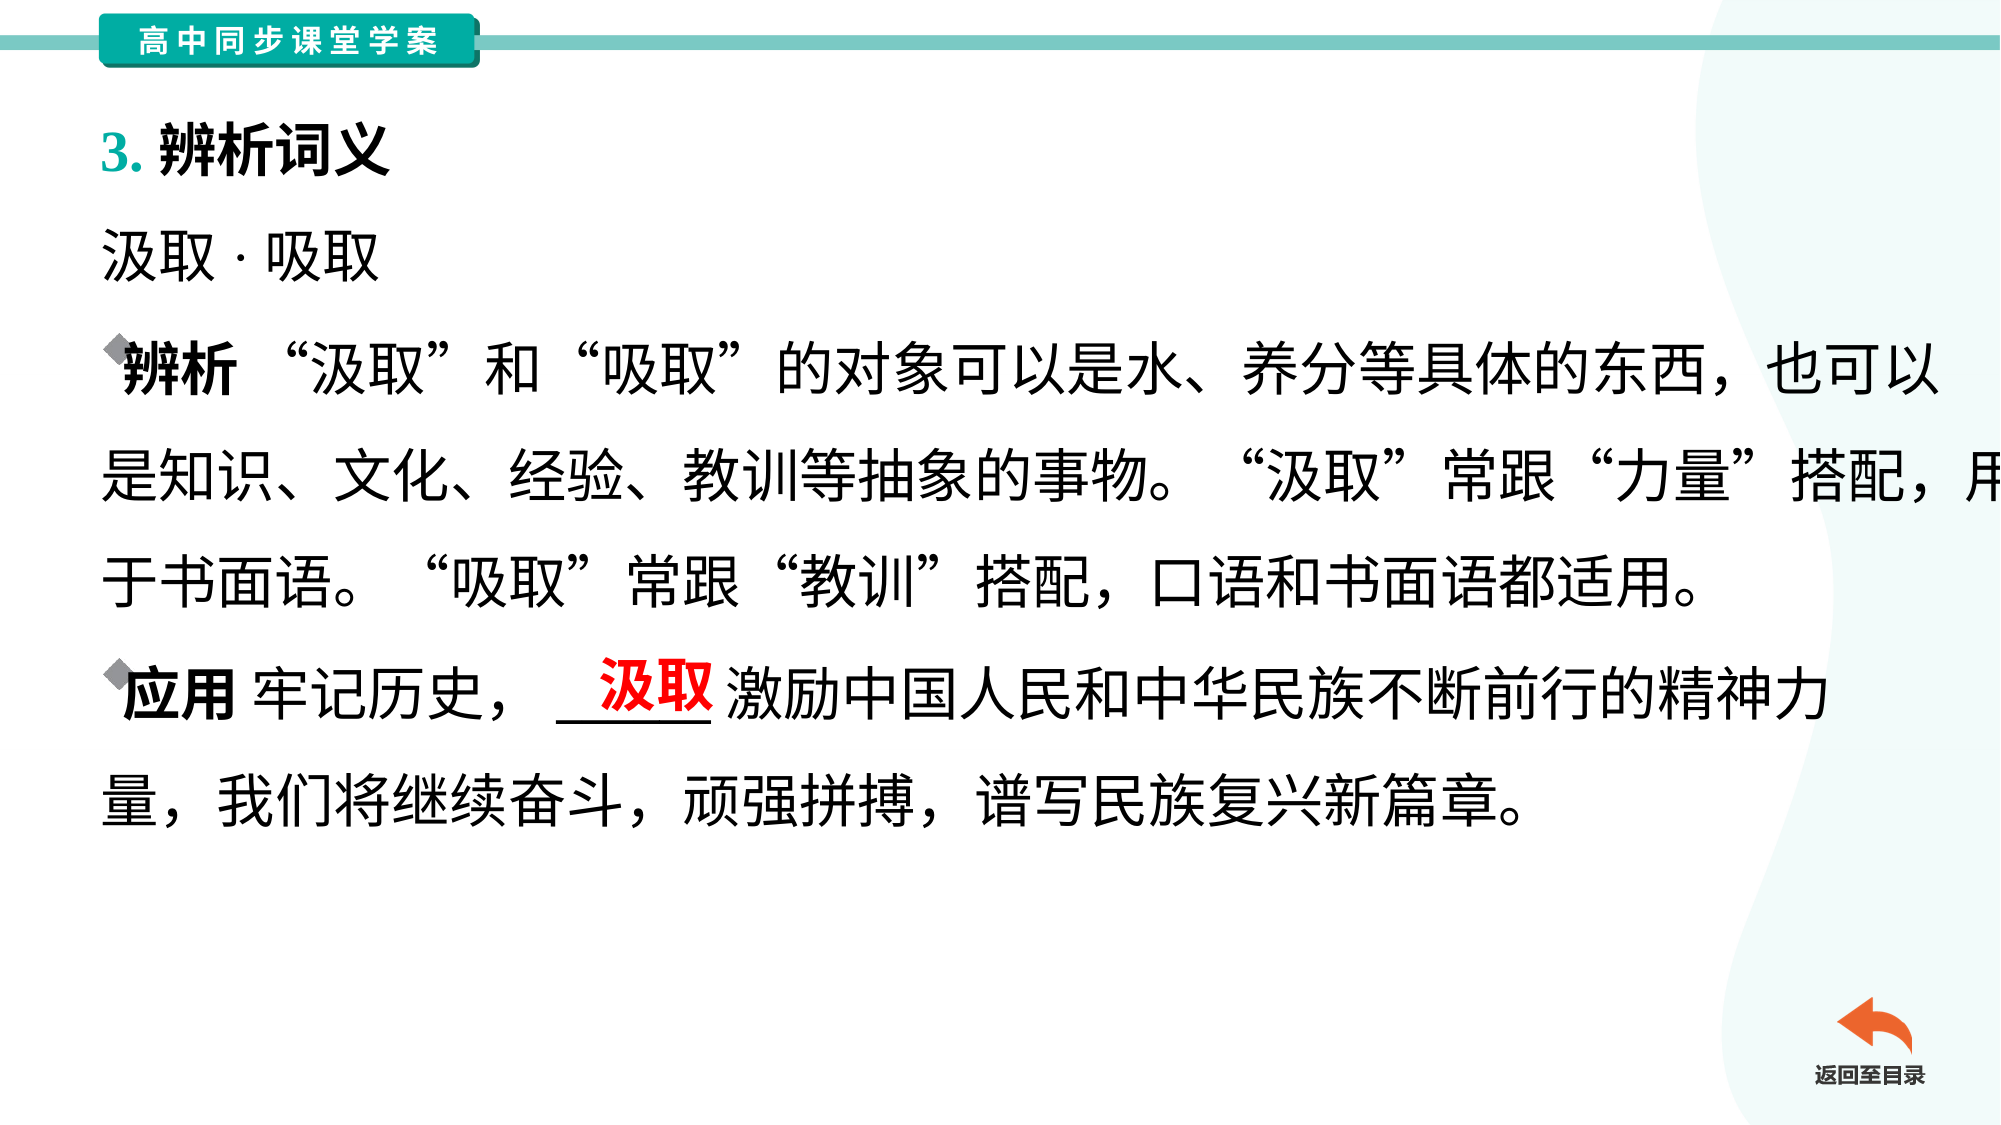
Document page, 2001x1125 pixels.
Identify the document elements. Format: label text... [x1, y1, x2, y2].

text_box 3.辨析词义 汲取·吸取 [100, 76, 1899, 290]
text_box 辨析 “汲取”和“吸取”的对象可以是水、养分等具体的东西，也可以 是知识、文化、经验、教训等抽象的事物。“汲取”常跟“力量”搭配，用 于书面语。“吸取”常跟“教训”搭配，口语和书面语都适用。 [100, 296, 1899, 616]
picture [0, 0, 2000, 1125]
text_box 汲取 [577, 616, 737, 719]
text_box 应用 牢记历史，______激励中国人民和中华民族不断前行的精神力 量，我们将继续奋斗，顽强拼搏，谱写民族复兴新篇章。 [100, 621, 1899, 834]
